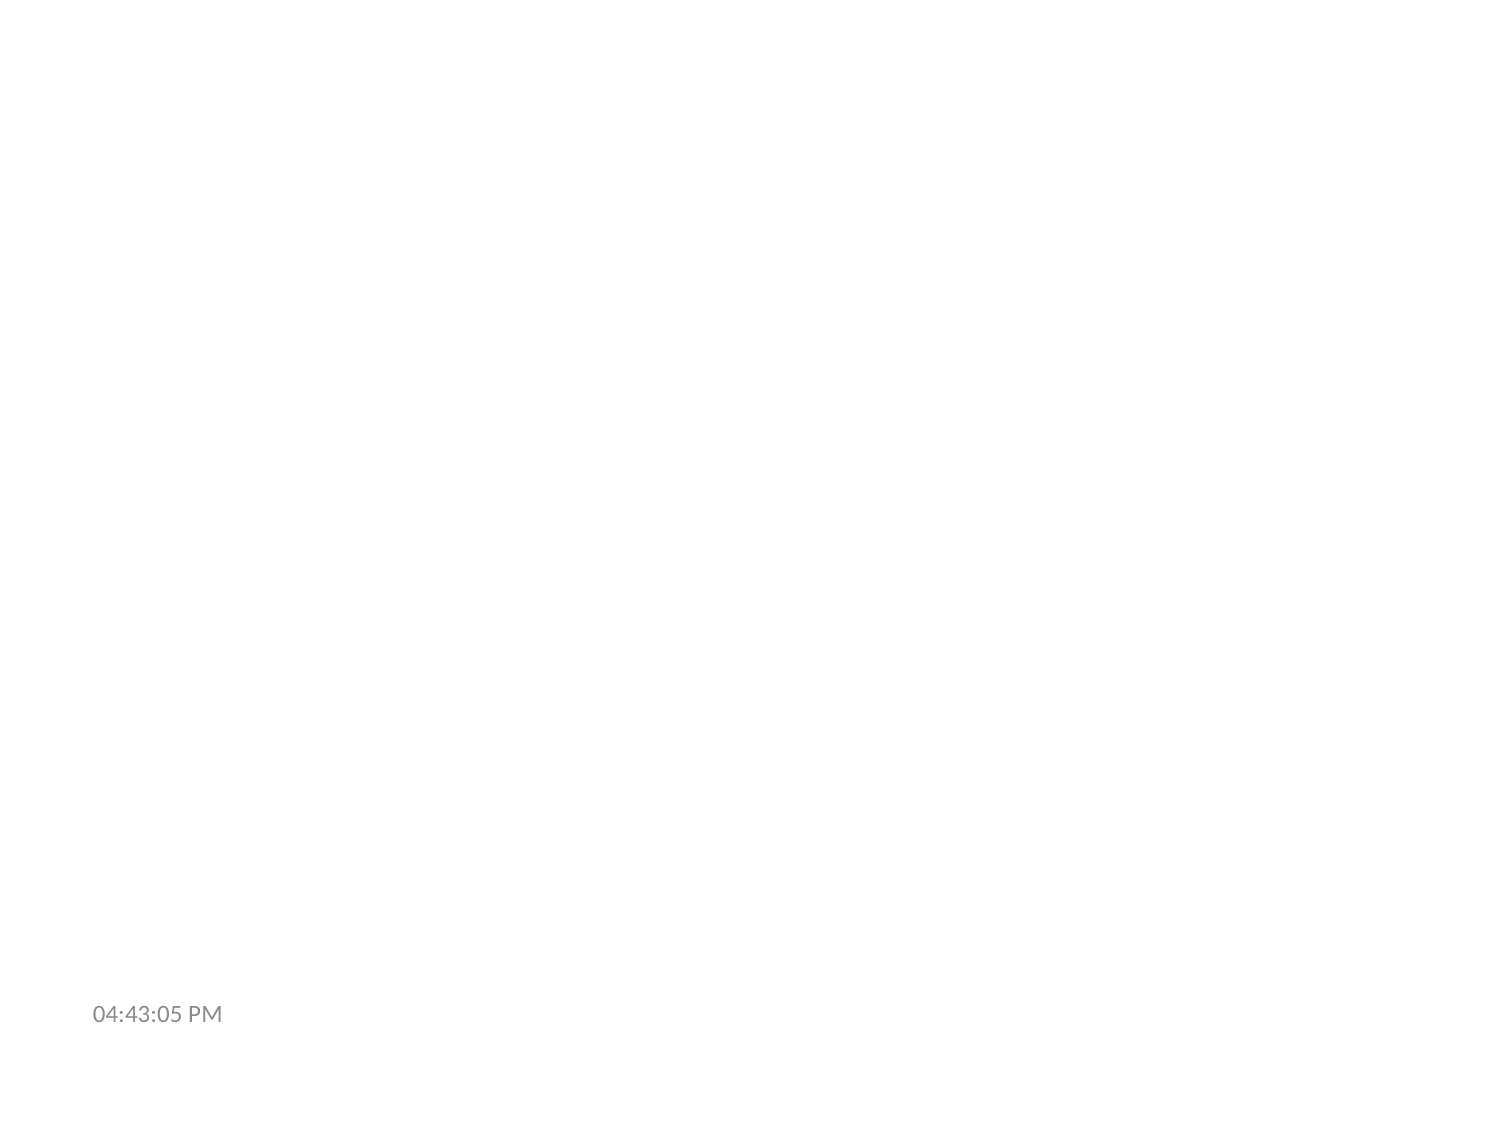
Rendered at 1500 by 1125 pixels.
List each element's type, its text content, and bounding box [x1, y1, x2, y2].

text_box 3:35:09 PM [77, 982, 428, 1043]
